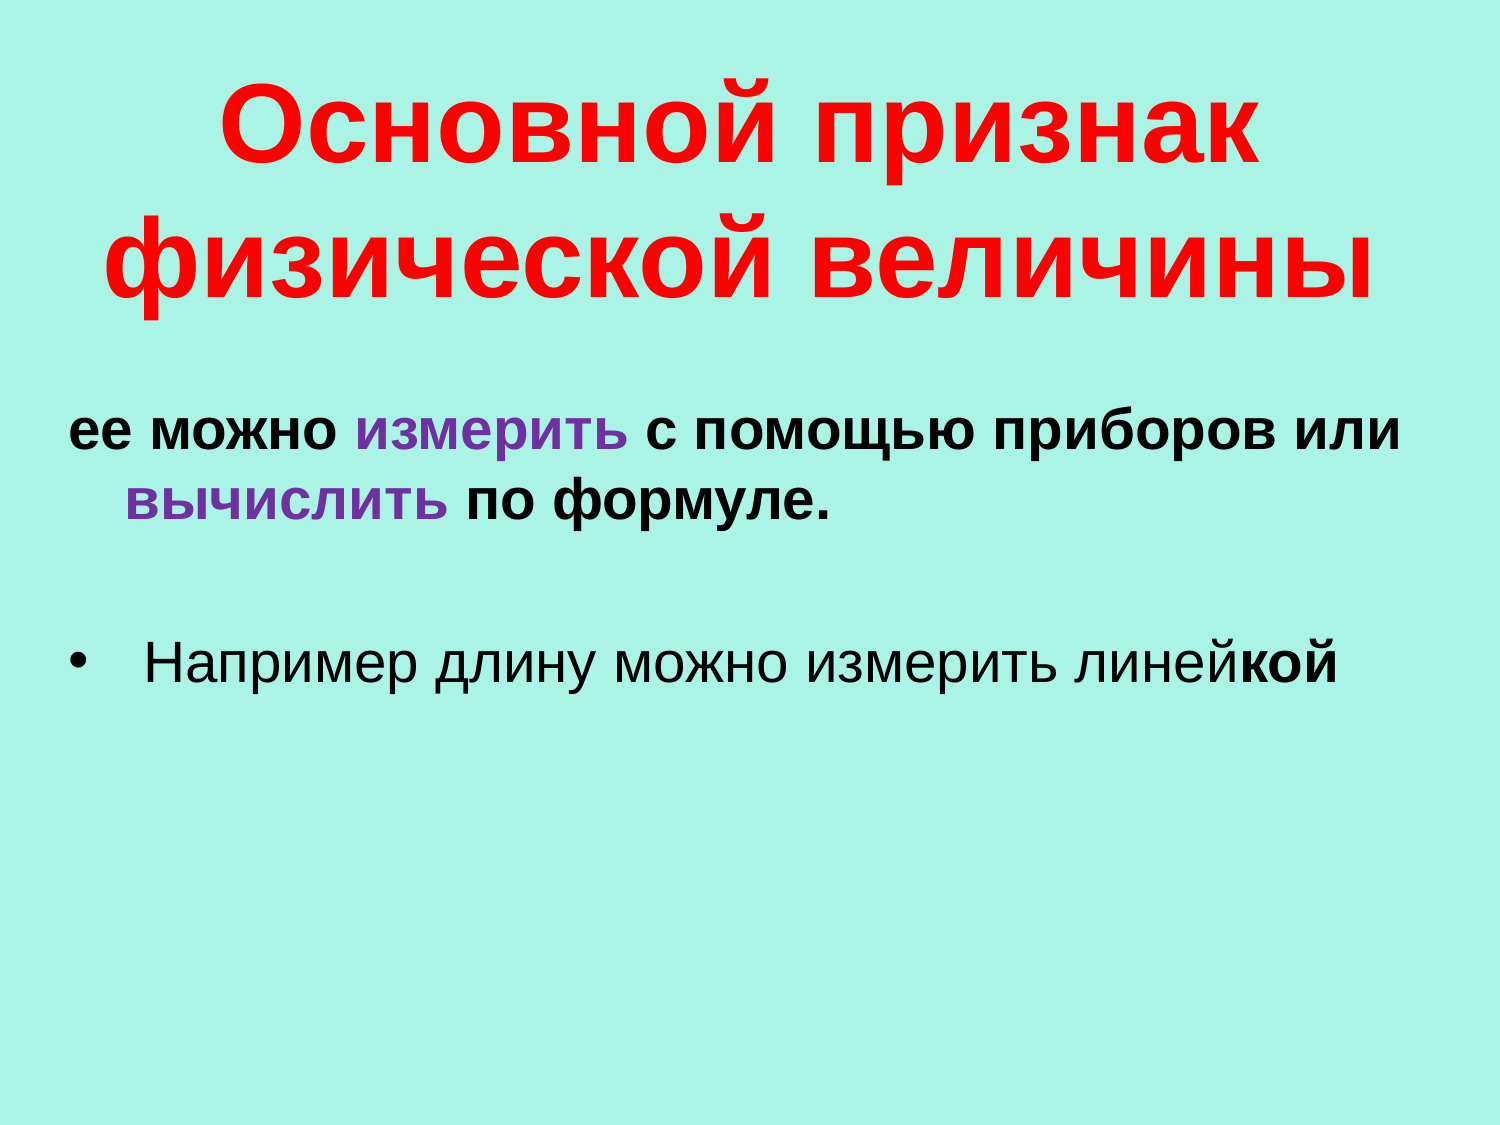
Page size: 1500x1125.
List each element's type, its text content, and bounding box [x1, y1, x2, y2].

title Основной признак физической величины [64, 31, 1415, 220]
list ее можно измерить с помощью приборов или вычислить по формуле. Например длину можно измерить линейкой [53, 220, 1447, 1083]
